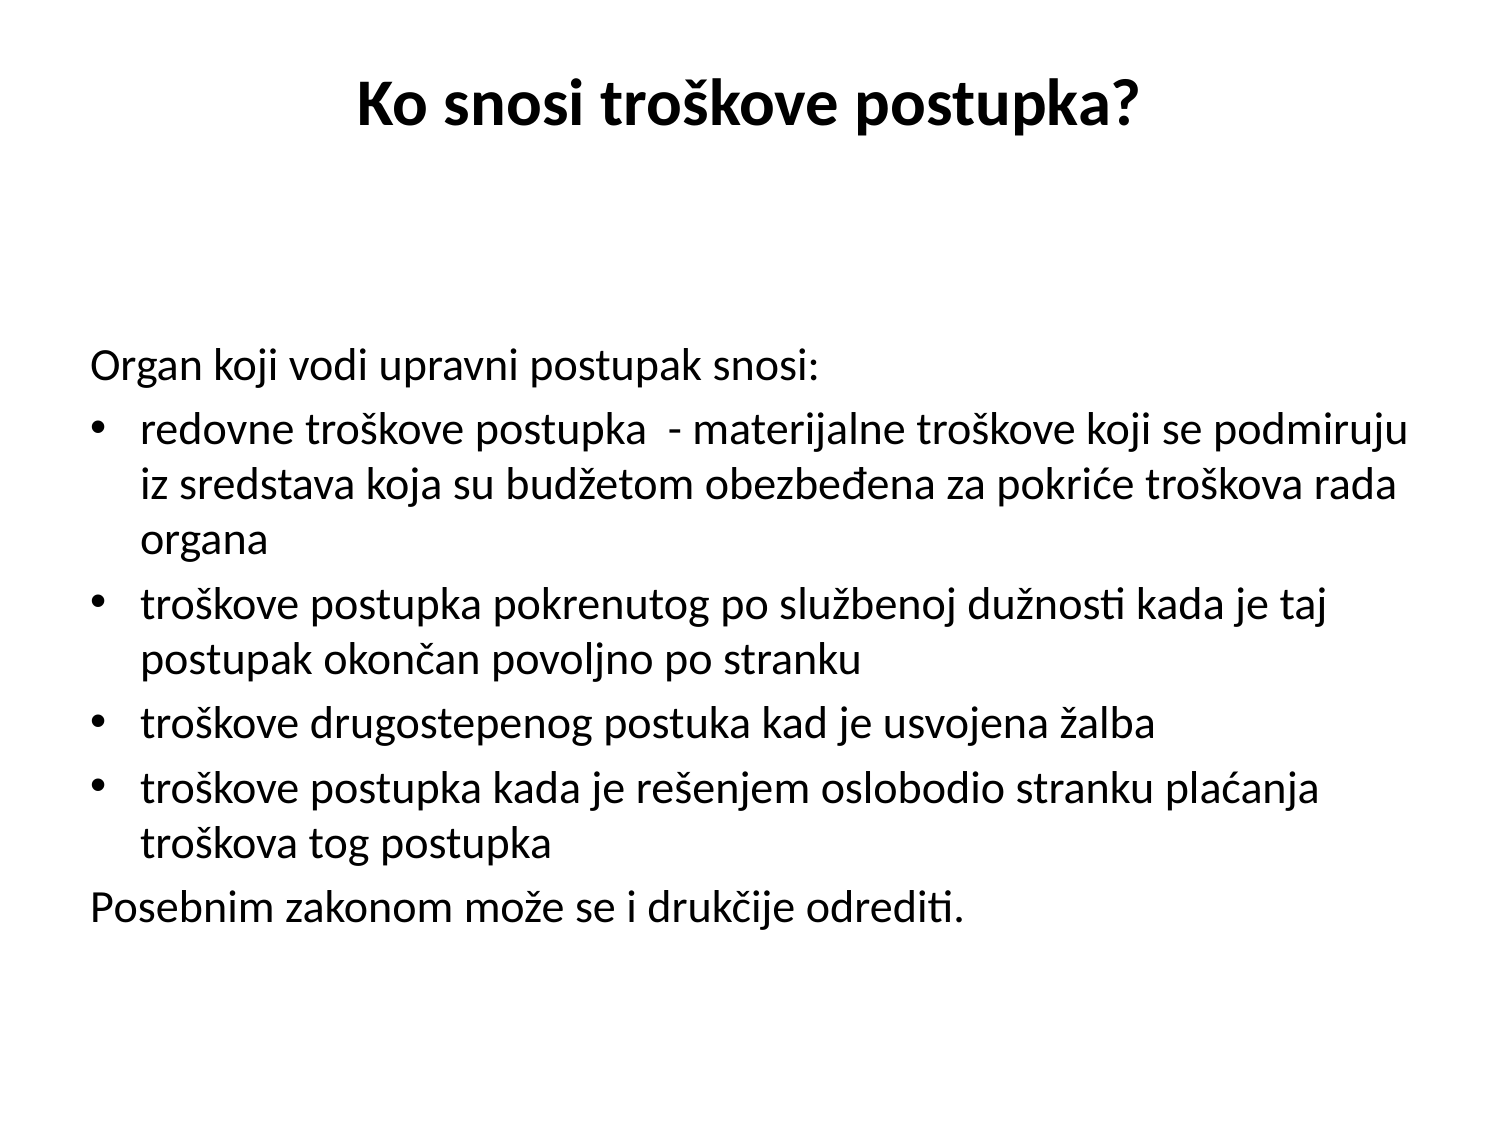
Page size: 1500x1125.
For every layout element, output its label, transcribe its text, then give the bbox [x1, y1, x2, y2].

list Organ koji vodi upravni postupak snosi: redovne troškove postupka - materijalne troškove koji se podmiruju iz sredstava koja su budžetom obezbeđena za pokriće troškova rada organa troškove postupka pokrenutog po službenoj dužnosti kada je taj postupak okončan povoljno po stranku troškove drugostepenog postuka kad je usvojena žalba troškove postupka kada je rešenjem oslobodio stranku plaćanja troškova tog postupka Posebnim zakonom može se i drukčije odrediti. [75, 262, 1425, 1005]
title Ko snosi troškove postupka? [75, 45, 1425, 233]
